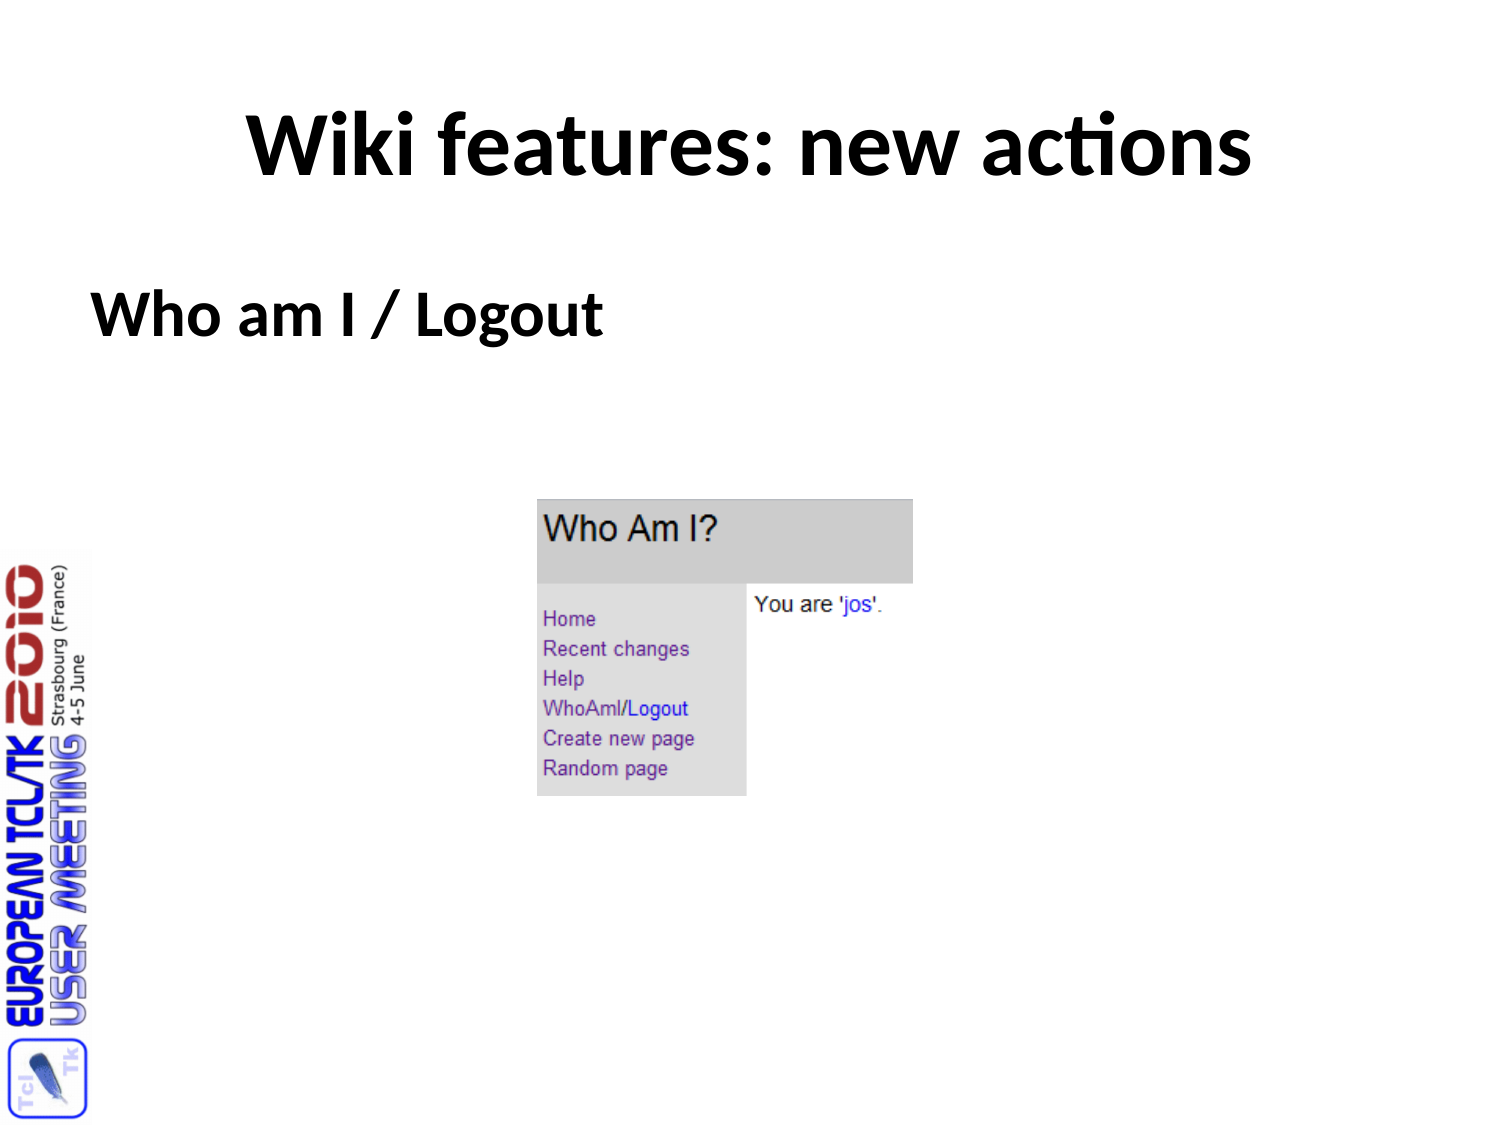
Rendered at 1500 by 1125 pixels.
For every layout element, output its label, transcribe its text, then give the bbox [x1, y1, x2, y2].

picture [0, 550, 334, 1124]
list Who am I / Logout [75, 262, 1425, 1005]
title Wiki features: new actions [75, 45, 1425, 233]
picture [537, 499, 913, 796]
